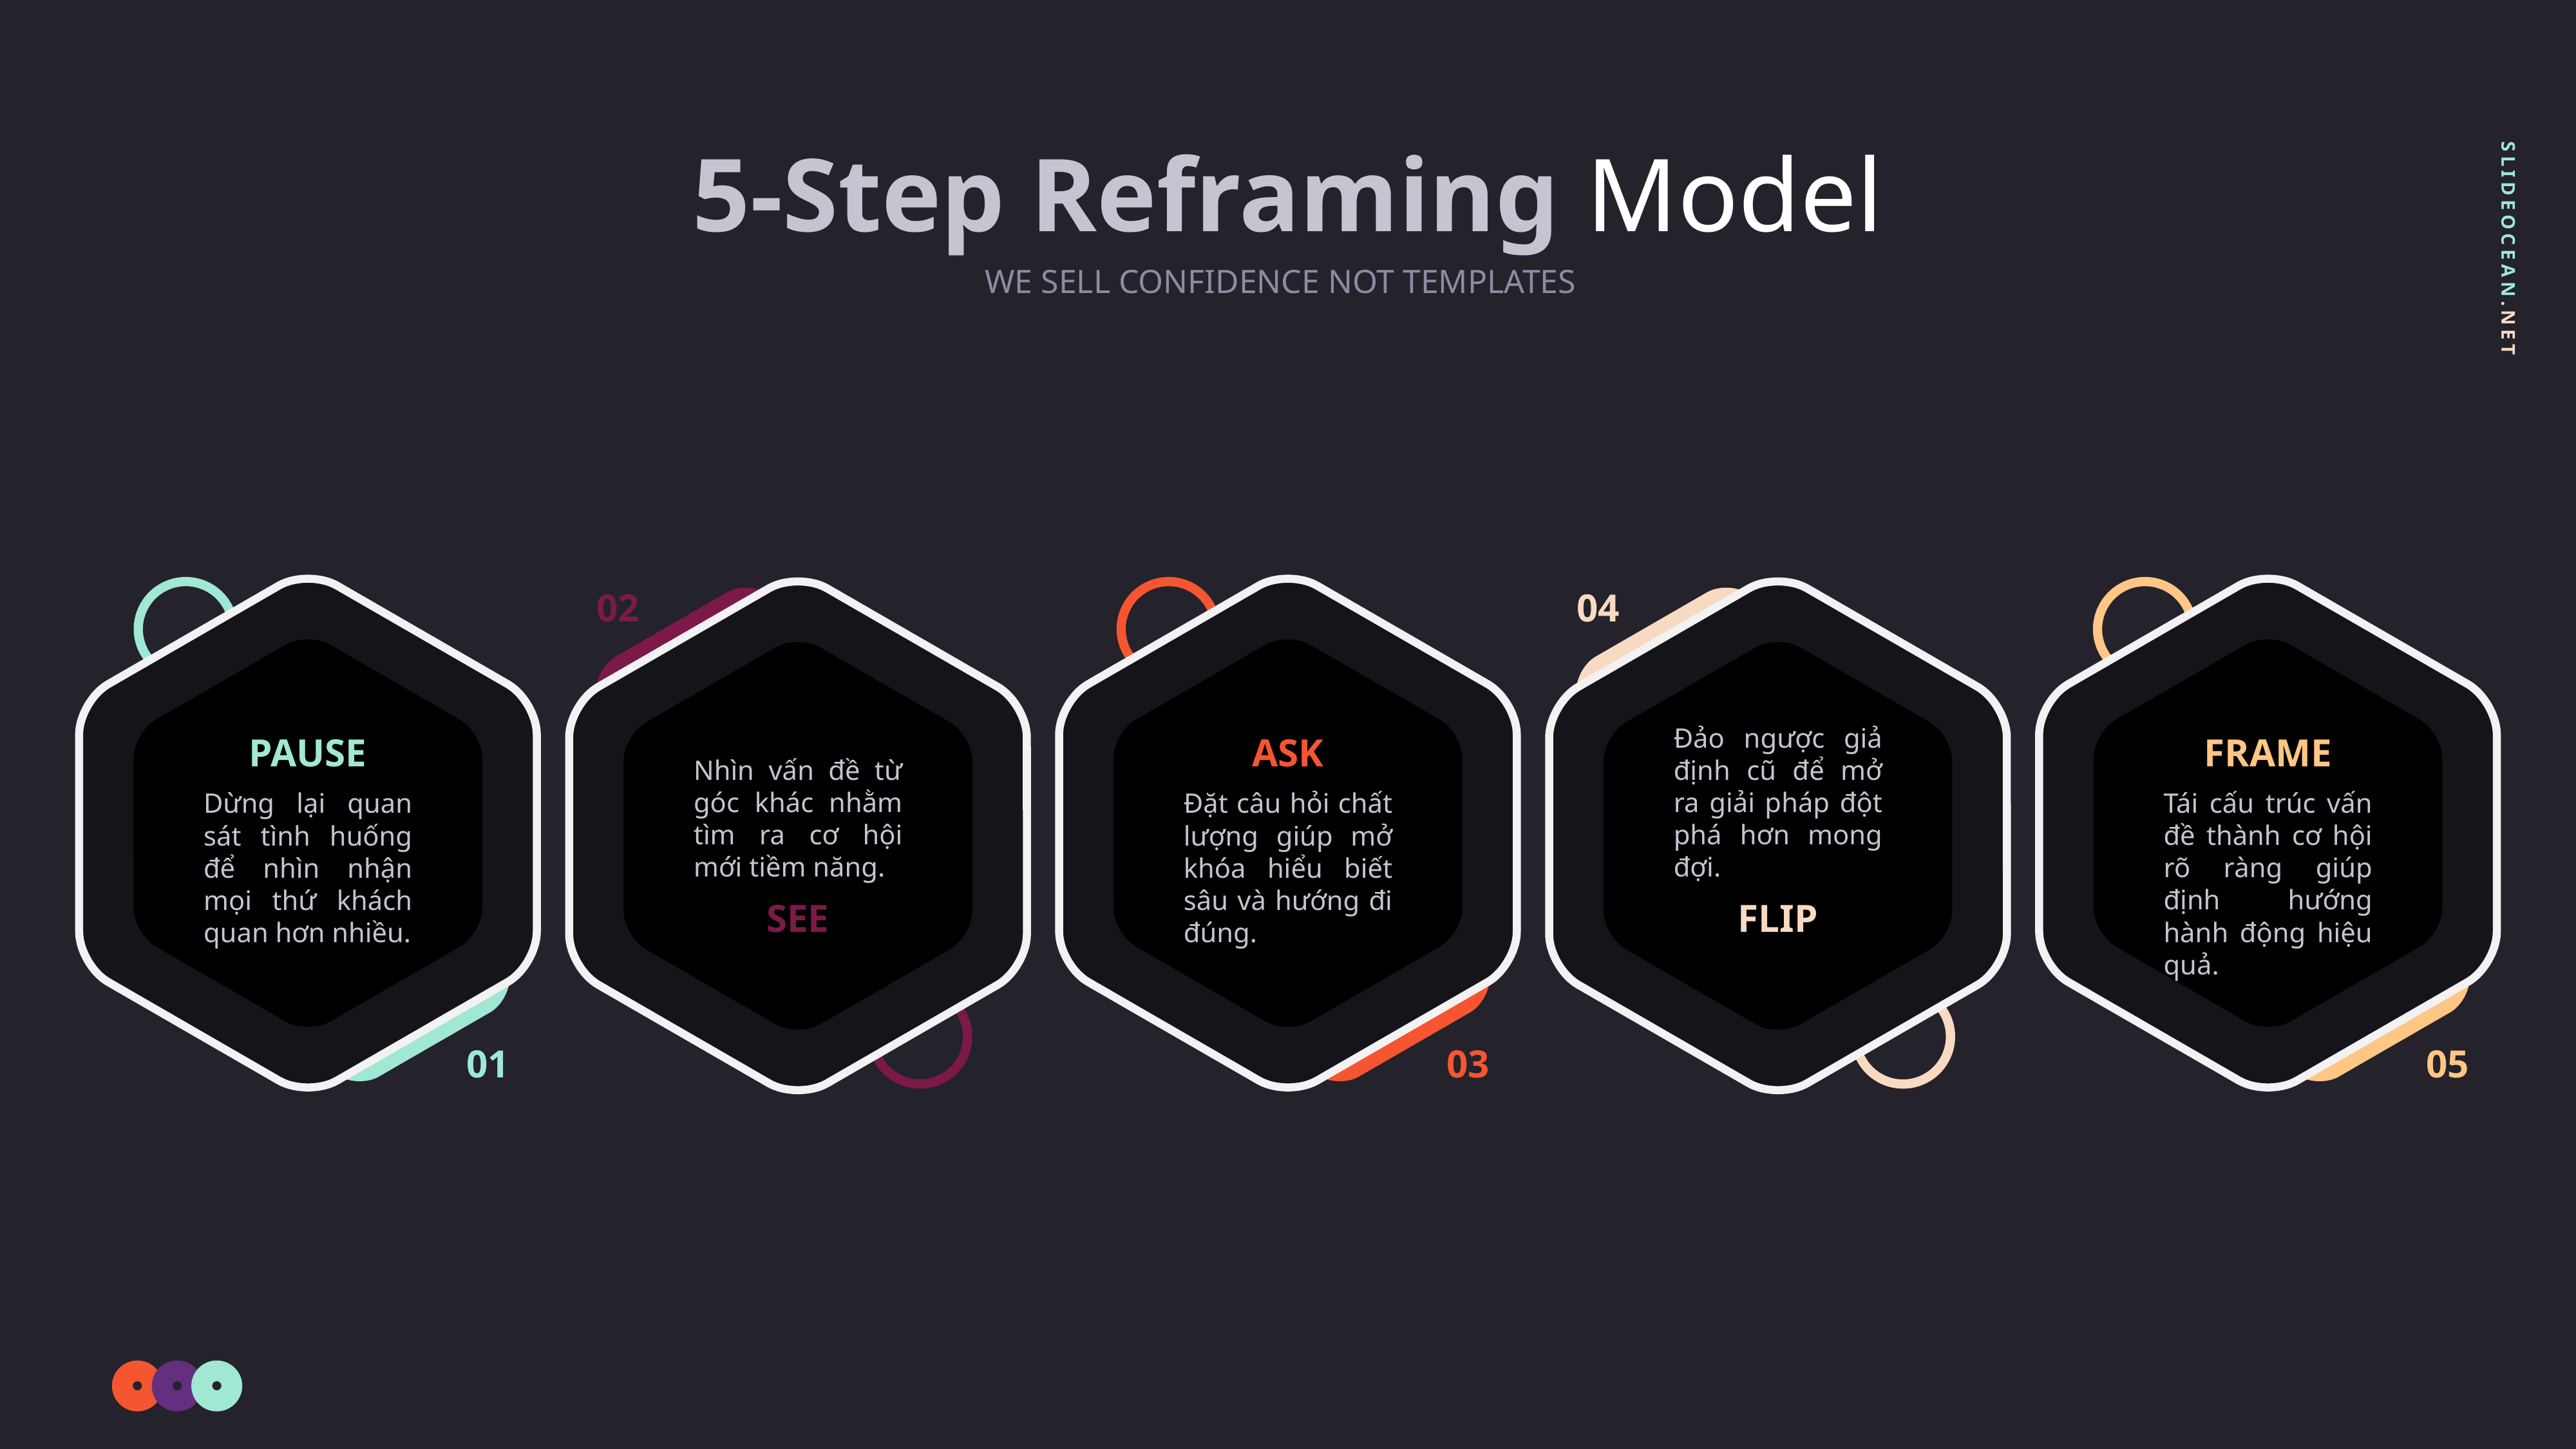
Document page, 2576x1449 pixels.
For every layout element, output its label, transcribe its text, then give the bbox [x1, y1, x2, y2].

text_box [2126, 724, 2410, 954]
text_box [1549, 581, 2007, 1091]
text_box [79, 578, 538, 1088]
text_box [656, 746, 940, 945]
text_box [1636, 714, 1920, 945]
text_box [166, 724, 450, 954]
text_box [2038, 578, 2497, 1088]
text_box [569, 581, 1027, 1091]
text_box WE SELL CONFIDENCE NOT TEMPLATES [975, 256, 1586, 305]
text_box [1146, 724, 1430, 954]
text_box [2129, 576, 2161, 578]
text_box [170, 576, 202, 578]
text_box [1153, 576, 1185, 578]
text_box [1059, 578, 1517, 1088]
text_box 5-Step Reframing Model [683, 126, 1893, 257]
